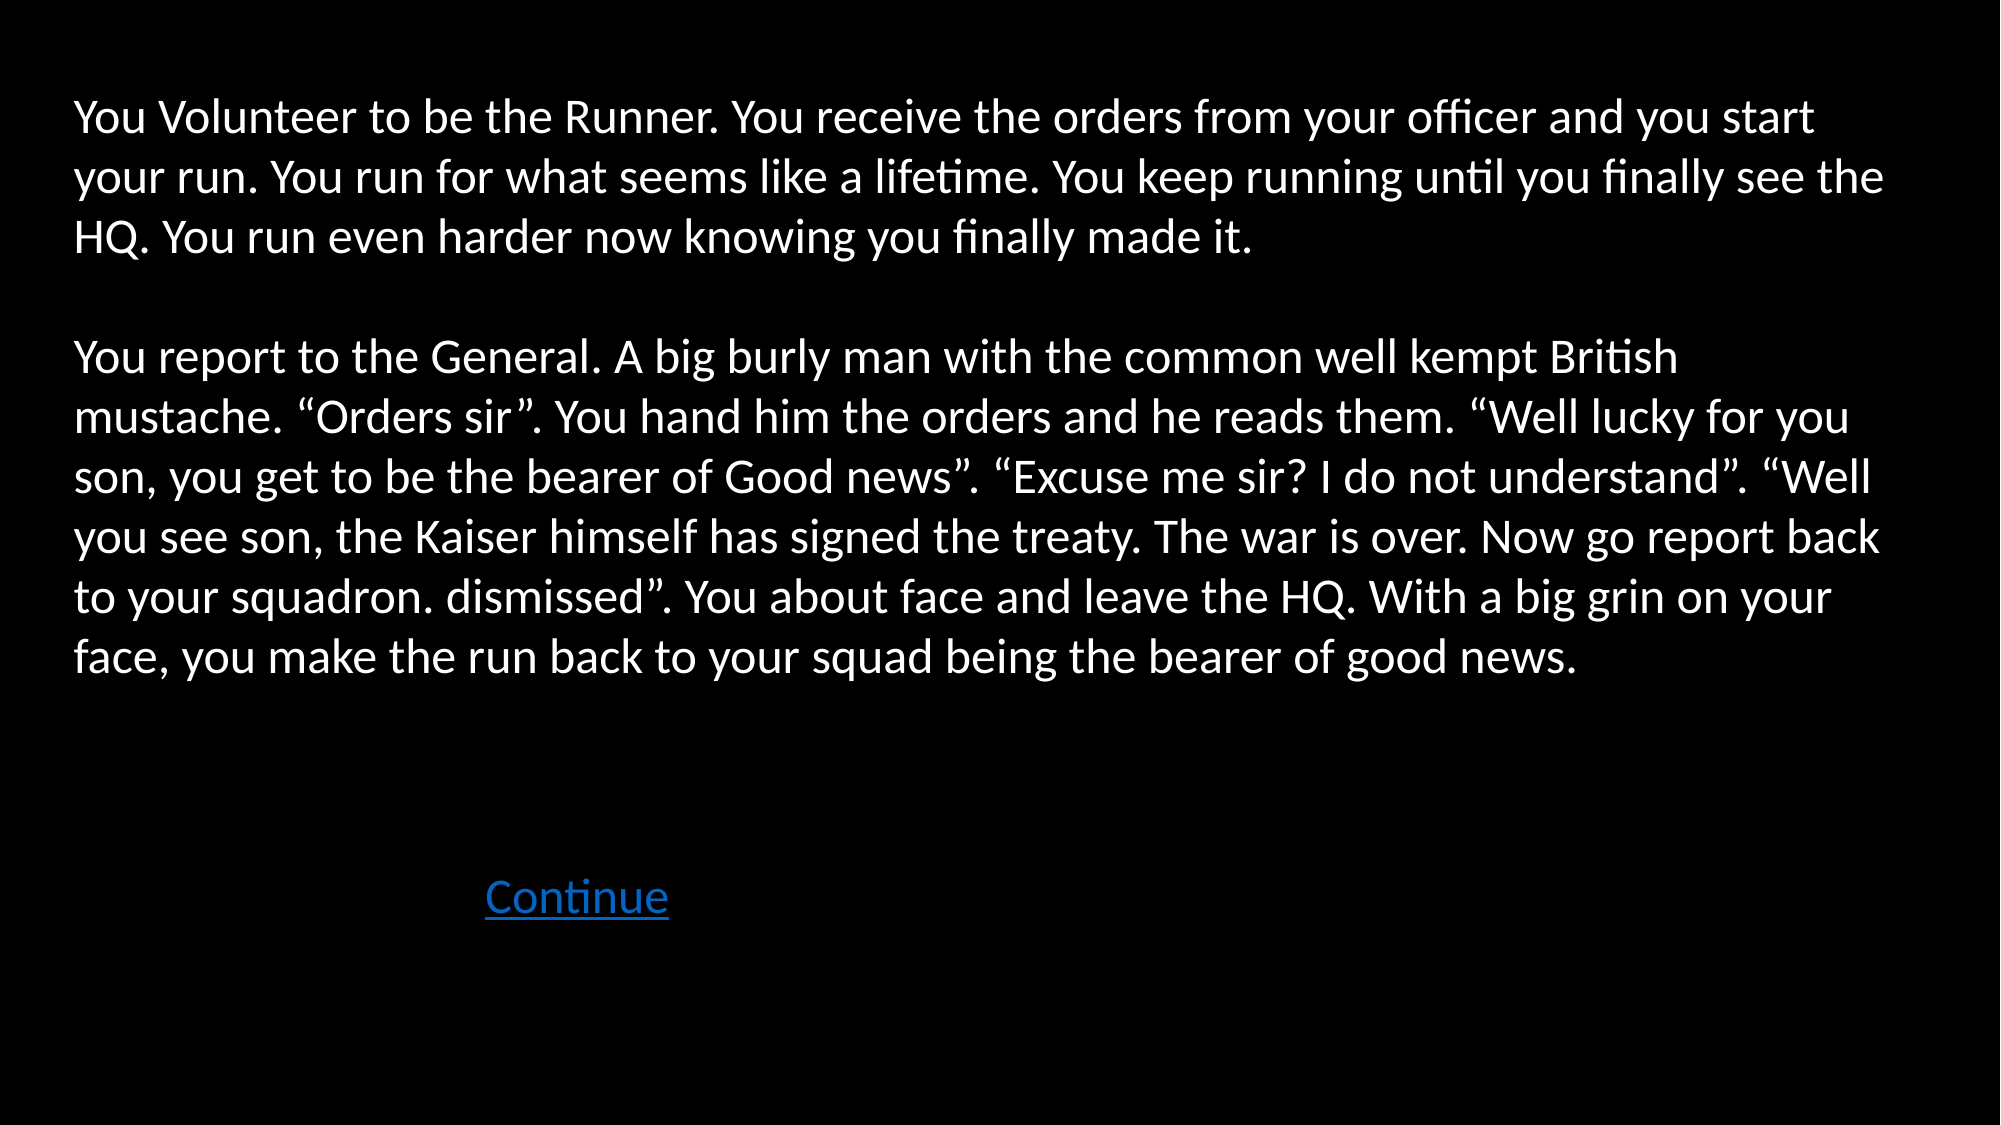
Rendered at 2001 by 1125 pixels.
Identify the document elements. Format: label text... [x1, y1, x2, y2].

text_box You Volunteer to be the Runner. You receive the orders from your officer and you start your run. You run for what seems like a lifetime. You keep running until you finally see the HQ. You run even harder now knowing you finally made it. You report to the General. A big burly man with the common well kempt British mustache. “Orders sir”. You hand him the orders and he reads them. “Well lucky for you son, you get to be the bearer of Good news”. “Excuse me sir? I do not understand”. “Well you see son, the Kaiser himself has signed the treaty. The war is over. Now go report back to your squadron. dismissed”. You about face and leave the HQ. With a big grin on your face, you make the run back to your squad being the bearer of good news. [58, 76, 1903, 692]
text_box Continue [470, 855, 998, 931]
